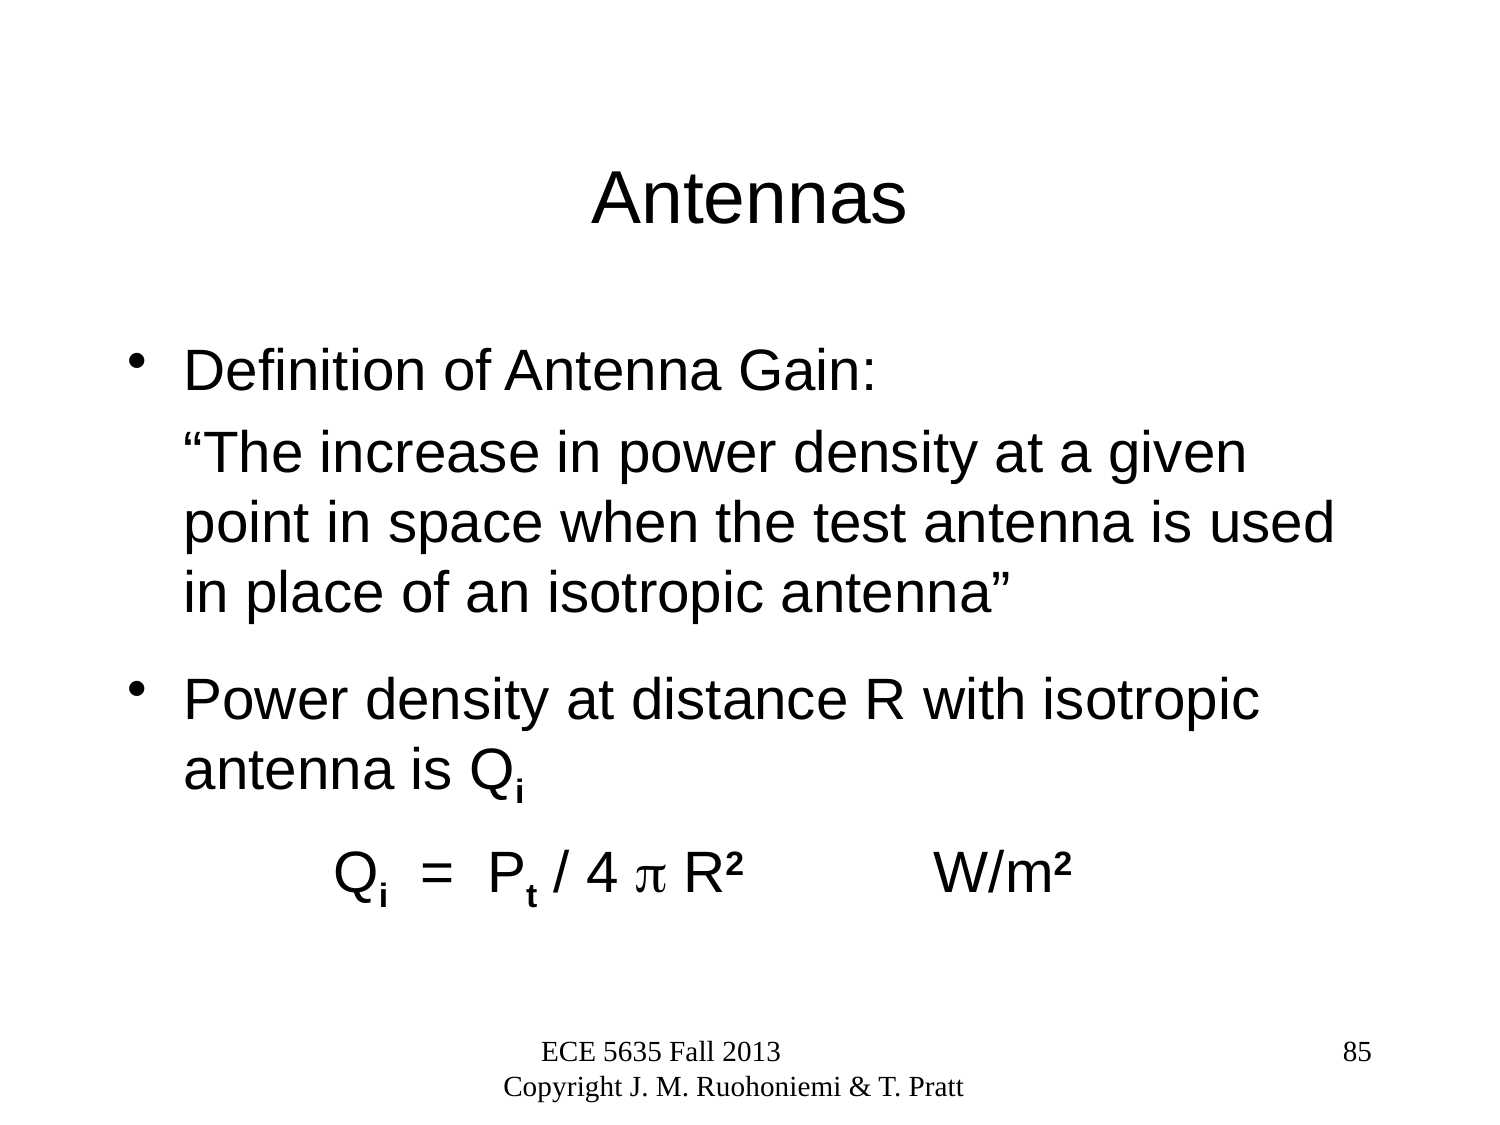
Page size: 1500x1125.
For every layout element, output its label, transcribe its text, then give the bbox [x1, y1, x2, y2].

list Definition of Antenna Gain: “The increase in power density at a given point in space when the test antenna is used in place of an isotropic antenna” Power density at distance R with isotropic antenna is Qi Qi = Pt / 4  R2 W/m2 [112, 324, 1388, 1001]
title Antennas [112, 99, 1388, 288]
slide_number 85 [1074, 1024, 1388, 1101]
footer ECE 5635 Fall 2013 Copyright J. M. Ruohoniemi & T. Pratt [487, 1024, 988, 1101]
